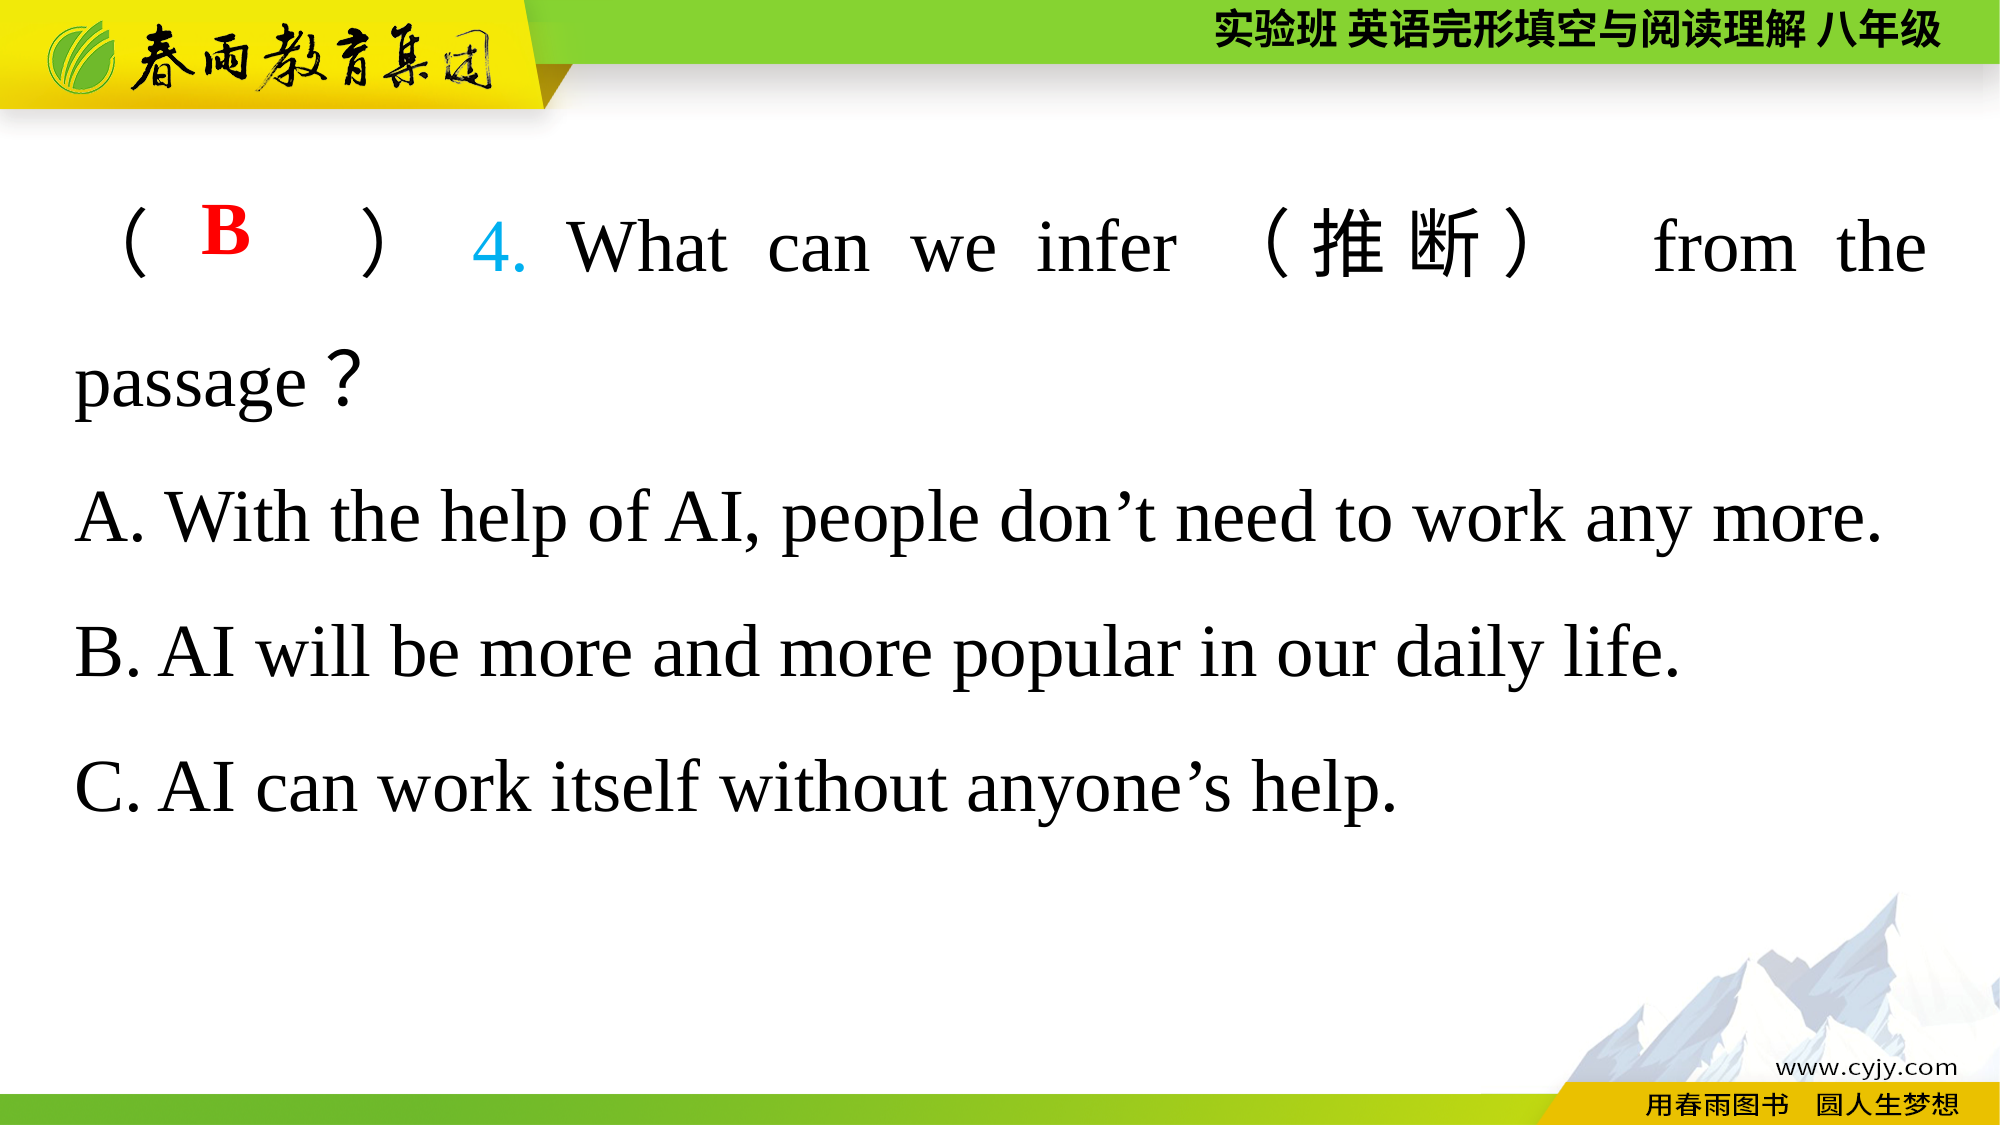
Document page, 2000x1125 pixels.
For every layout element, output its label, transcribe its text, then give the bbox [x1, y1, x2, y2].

text_box B [186, 172, 267, 277]
picture [0, 0, 2000, 1125]
list （ ）4. What can we infer（推断） from the passage？ A. With the help of AI, people don’t need to work any more. B. AI will be more and more popular in our daily life. C. AI can work itself without anyone’s help. [59, 143, 1944, 705]
